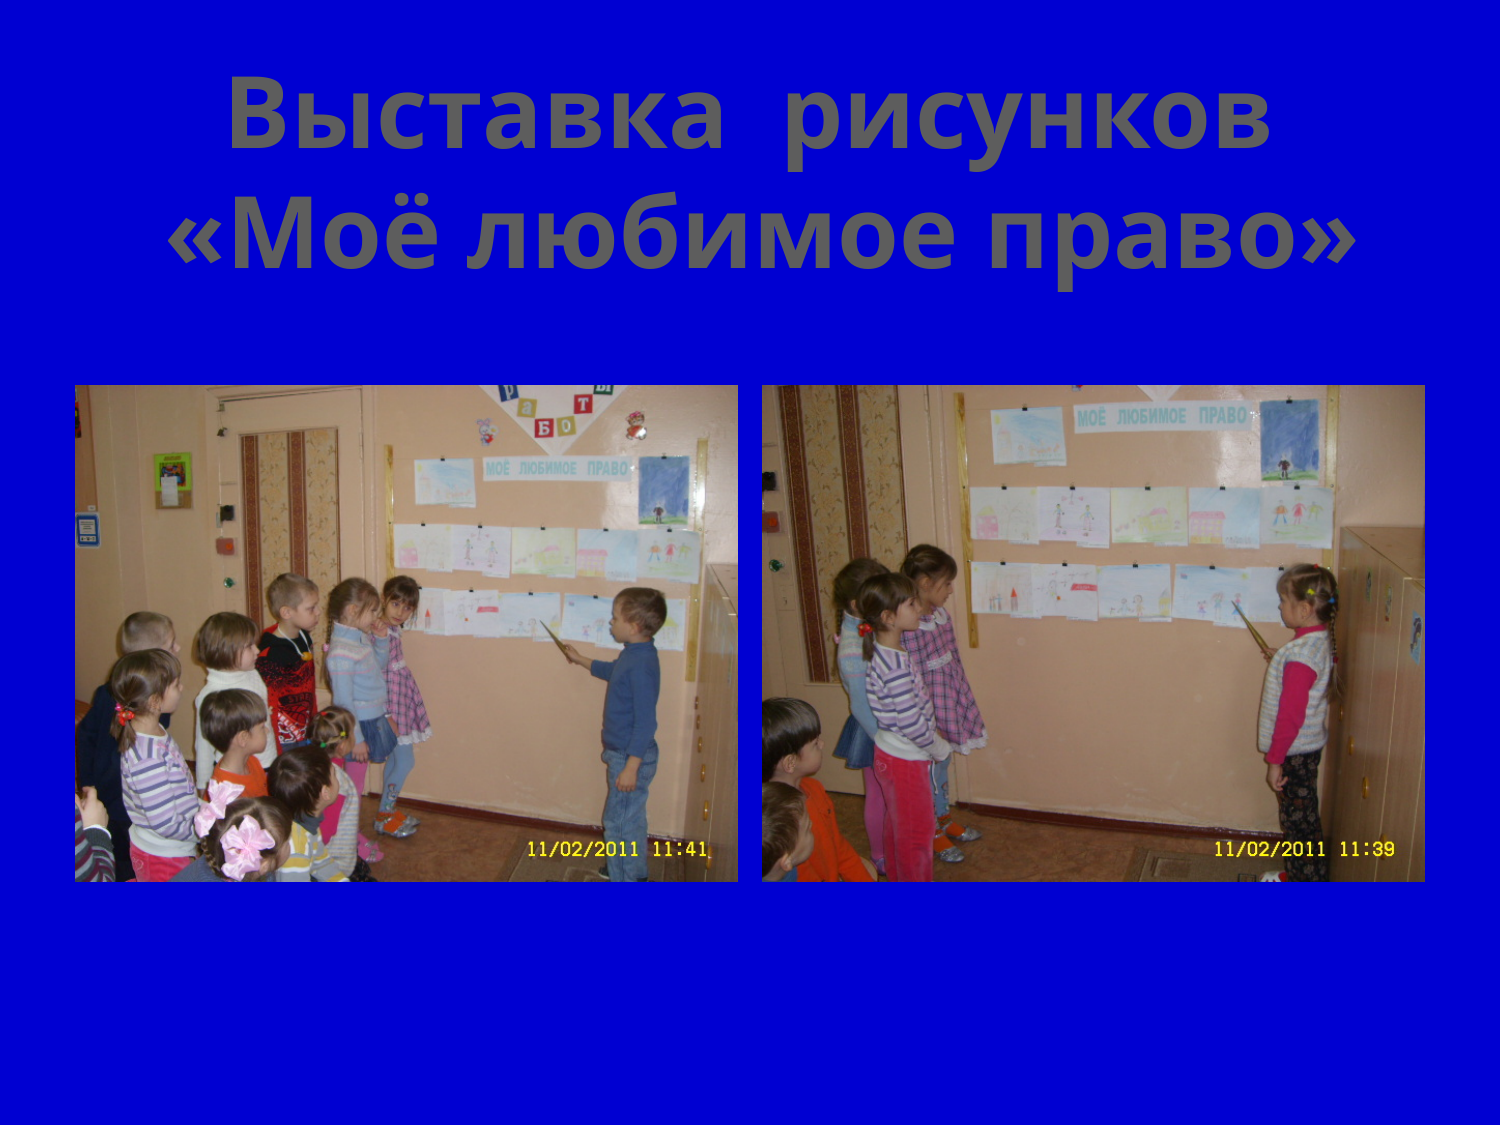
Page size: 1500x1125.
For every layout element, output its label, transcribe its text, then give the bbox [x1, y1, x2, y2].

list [762, 384, 1426, 883]
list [74, 384, 738, 883]
title Выставка рисунков «Моё любимое право» [74, 44, 1426, 294]
